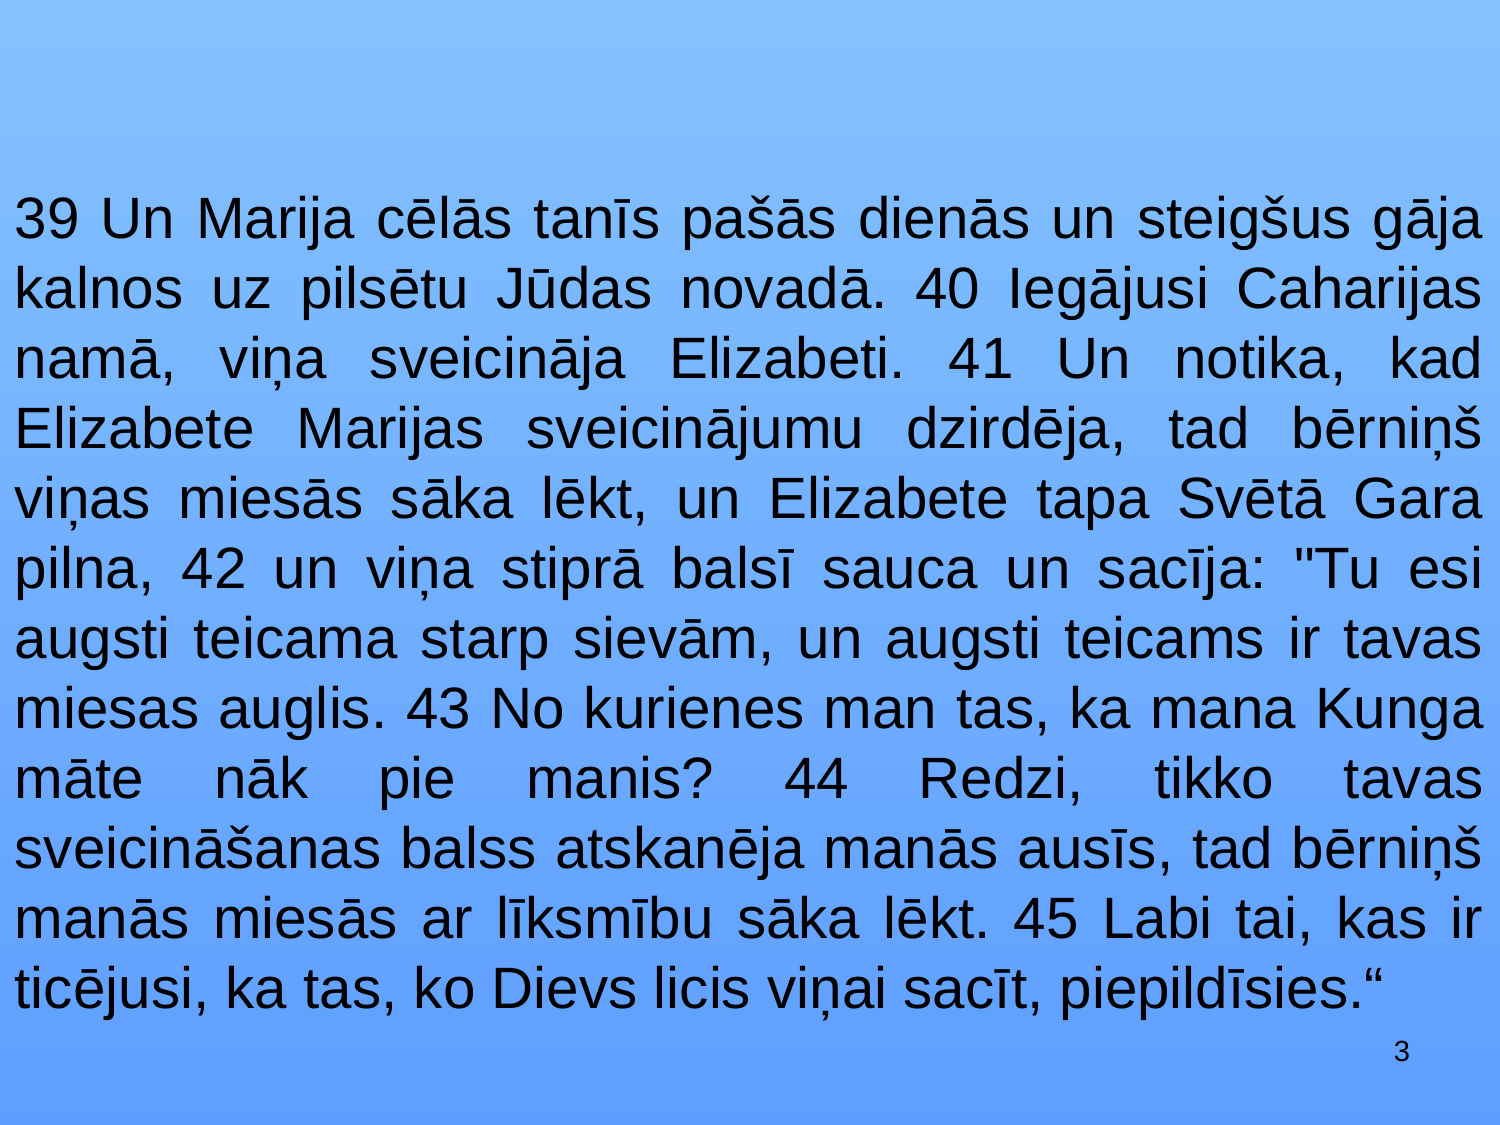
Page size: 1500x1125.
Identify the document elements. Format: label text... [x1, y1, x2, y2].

slide_number 3 [1074, 1028, 1426, 1103]
text_box 39 Un Marija cēlās tanīs pašās dienās un steigšus gāja kalnos uz pilsētu Jūdas novadā. 40 Iegājusi Caharijas namā, viņa sveicināja Elizabeti. 41 Un notika, kad Elizabete Marijas sveicinājumu dzirdēja, tad bērniņš viņas miesās sāka lēkt, un Elizabete tapa Svētā Gara pilna, 42 un viņa stiprā balsī sauca un sacīja: "Tu esi augsti teicama starp sievām, un augsti teicams ir tavas miesas auglis. 43 No kurienes man tas, ka mana Kunga māte nāk pie manis? 44 Redzi, tikko tavas sveicināšanas balss atskanēja manās ausīs, tad bērniņš manās miesās ar līksmību sāka lēkt. 45 Labi tai, kas ir ticējusi, ka tas, ko Dievs licis viņai sacīt, piepildīsies.“ [0, 172, 1500, 1028]
